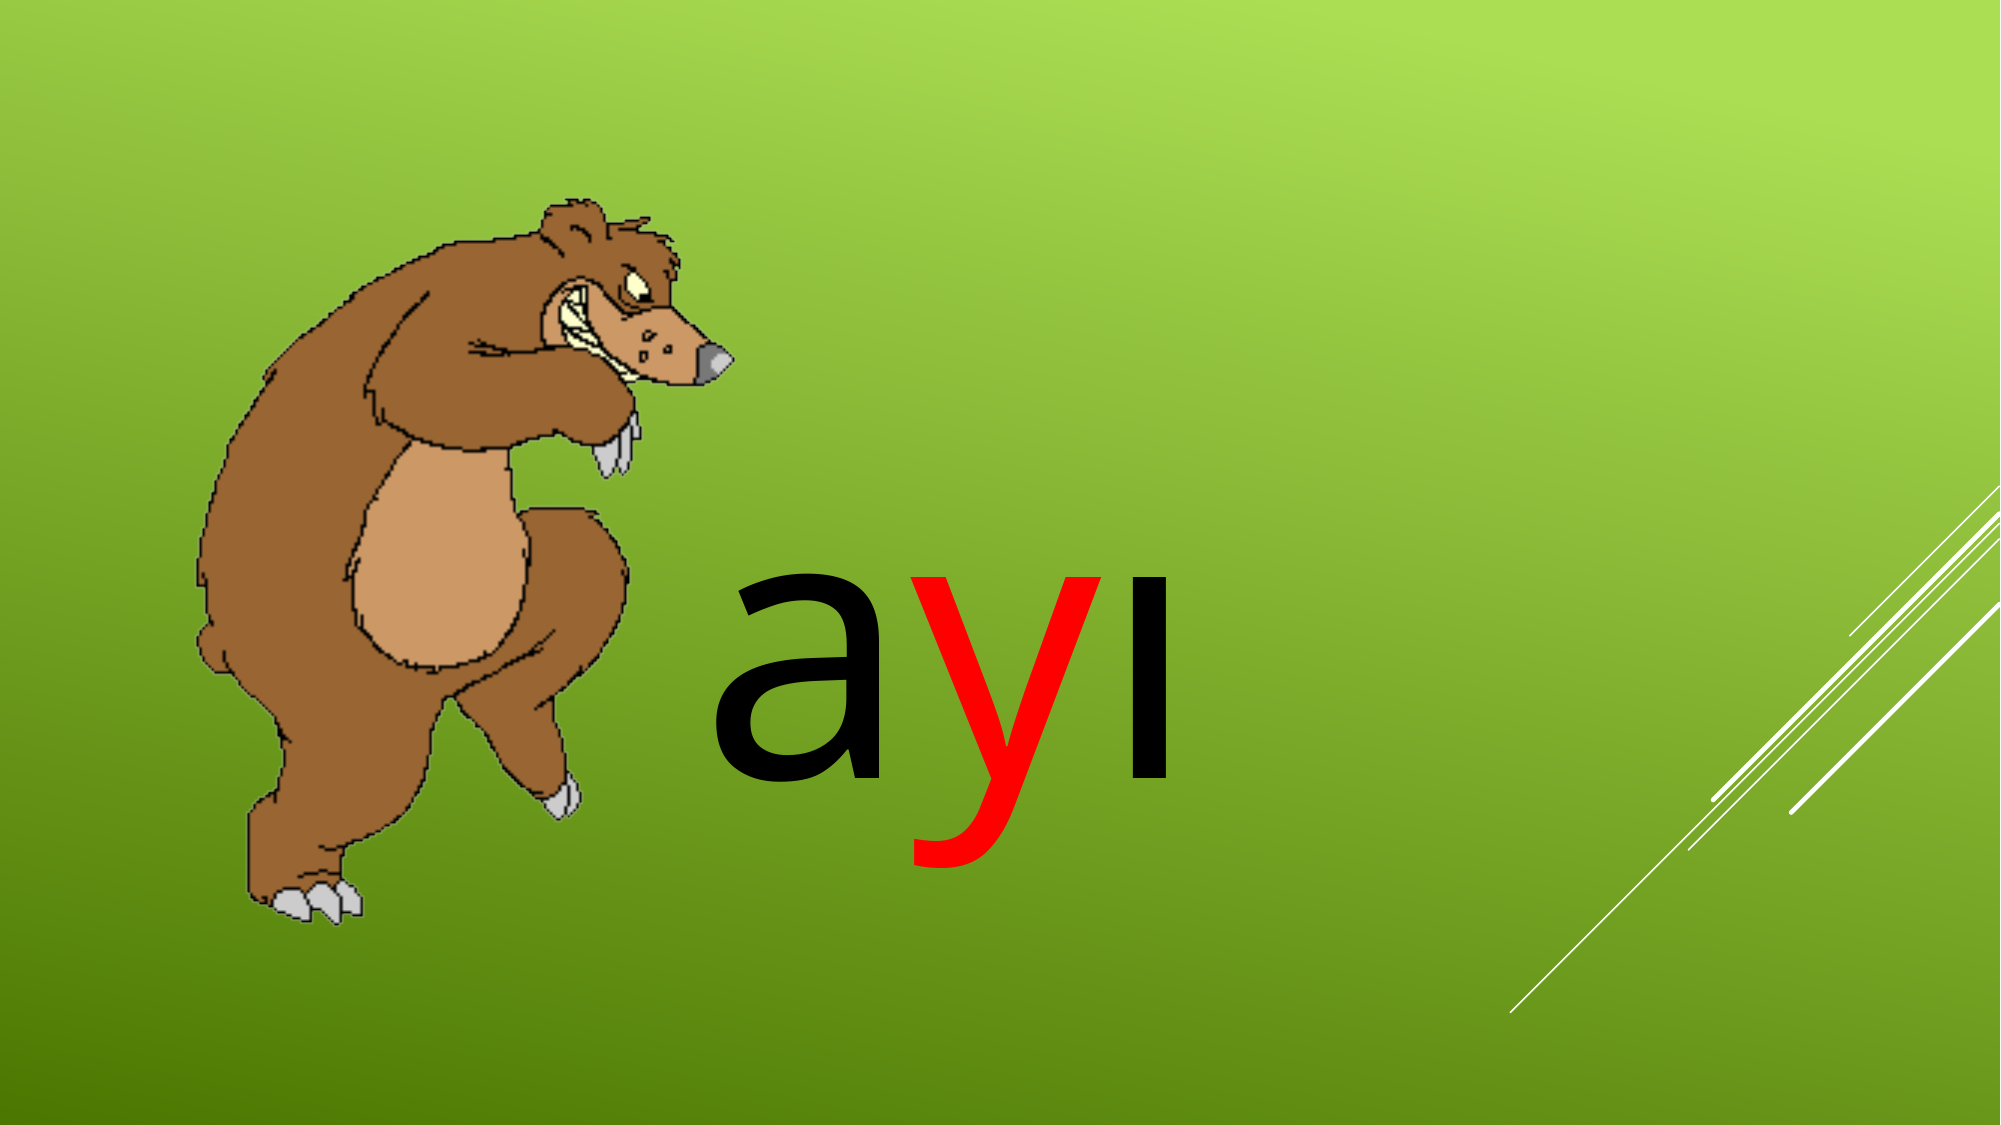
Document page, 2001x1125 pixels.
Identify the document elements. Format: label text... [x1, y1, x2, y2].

picture [0, 115, 847, 1014]
list ayı [847, 346, 1257, 912]
